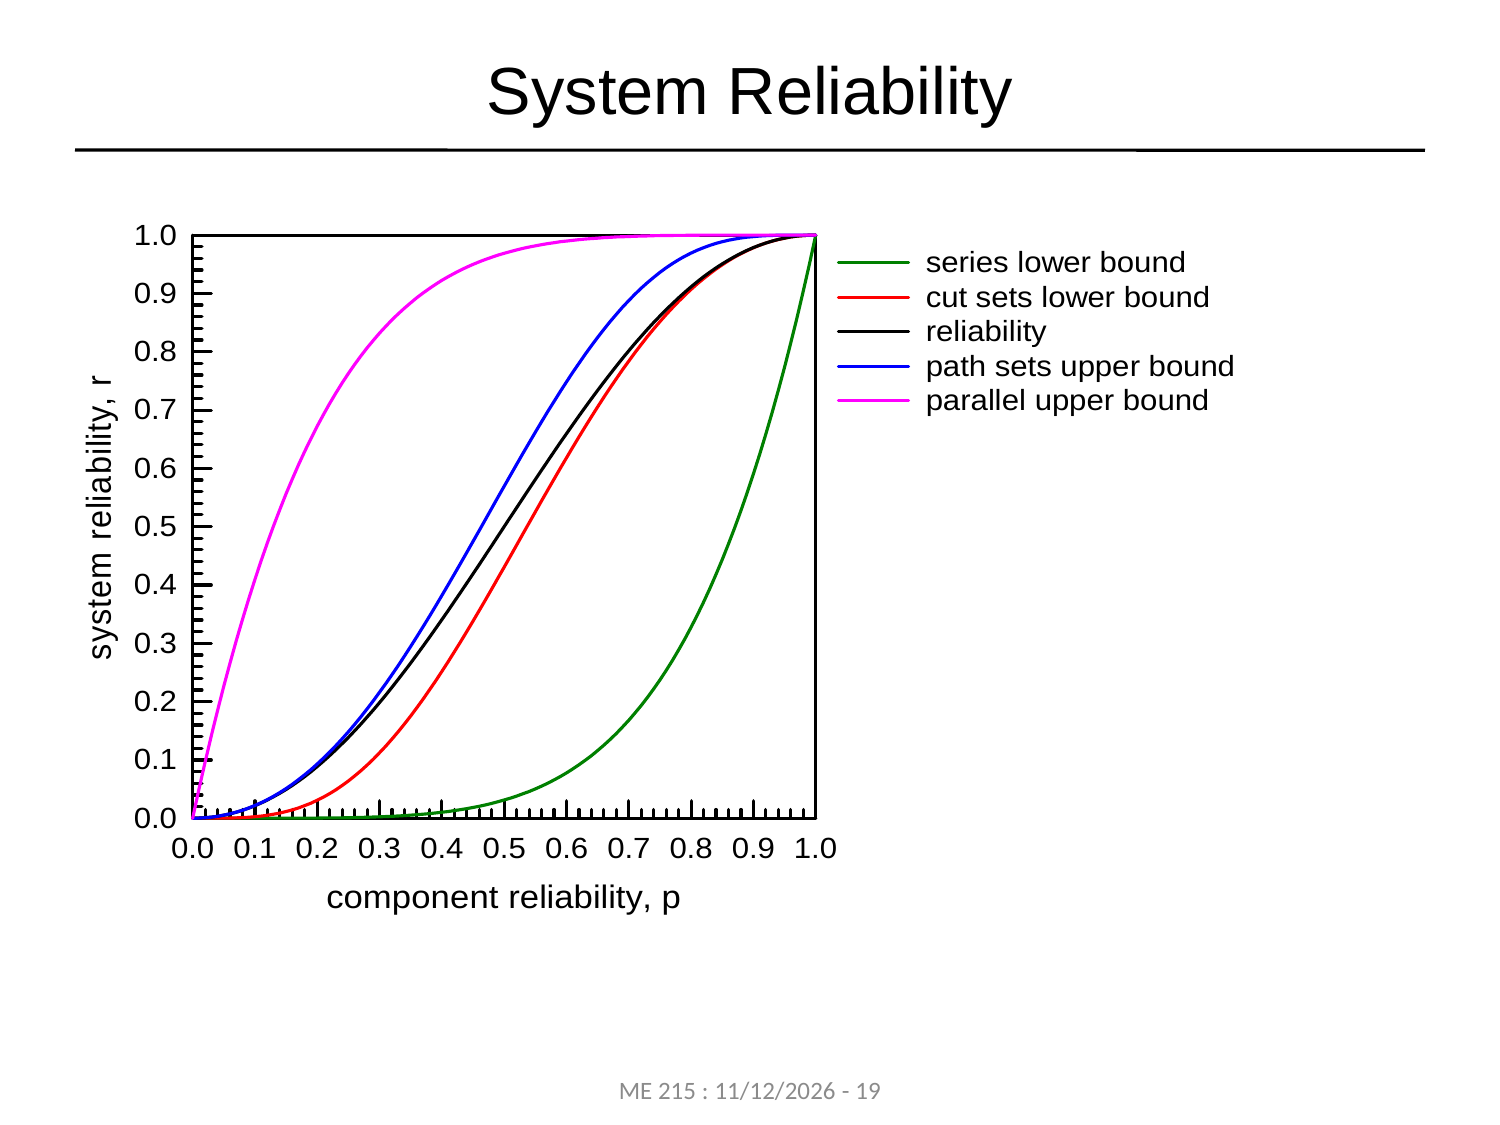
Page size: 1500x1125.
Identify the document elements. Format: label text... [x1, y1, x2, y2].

list System Reliability [75, 37, 1425, 138]
footer ME 215 : 11/11/2021 - 19 [549, 1063, 950, 1116]
picture [74, 164, 1254, 921]
